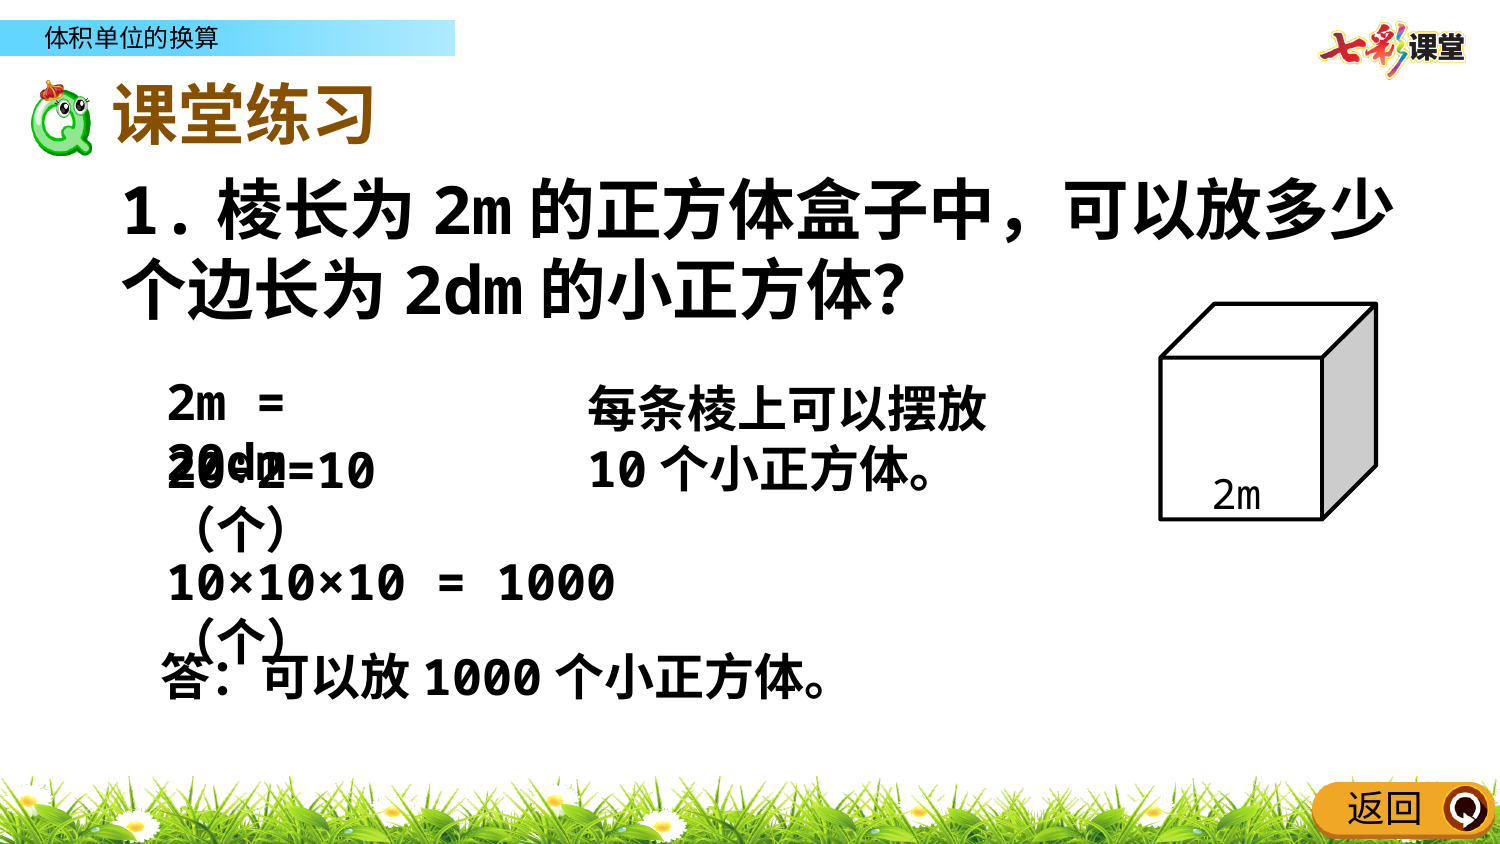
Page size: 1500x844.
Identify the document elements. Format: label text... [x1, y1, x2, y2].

picture [31, 80, 92, 156]
text_box 2m [1196, 460, 1277, 526]
picture [1316, 20, 1468, 80]
text_box 20÷2=10（个） [151, 430, 527, 543]
text_box 1.棱长为2m的正方体盒子中，可以放多少个边长为2dm的小正方体？ [105, 160, 1443, 335]
picture [0, 776, 1500, 844]
text_box 2m = 20dm [151, 363, 433, 430]
text_box [1158, 301, 1379, 522]
text_box 10×10×10 = 1000（个） [151, 543, 754, 638]
text_box 课堂练习 [100, 67, 404, 159]
text_box 答：可以放1000个小正方体。 [145, 638, 837, 713]
text_box 每条棱上可以摆放10个小正方体。 [572, 370, 1038, 506]
